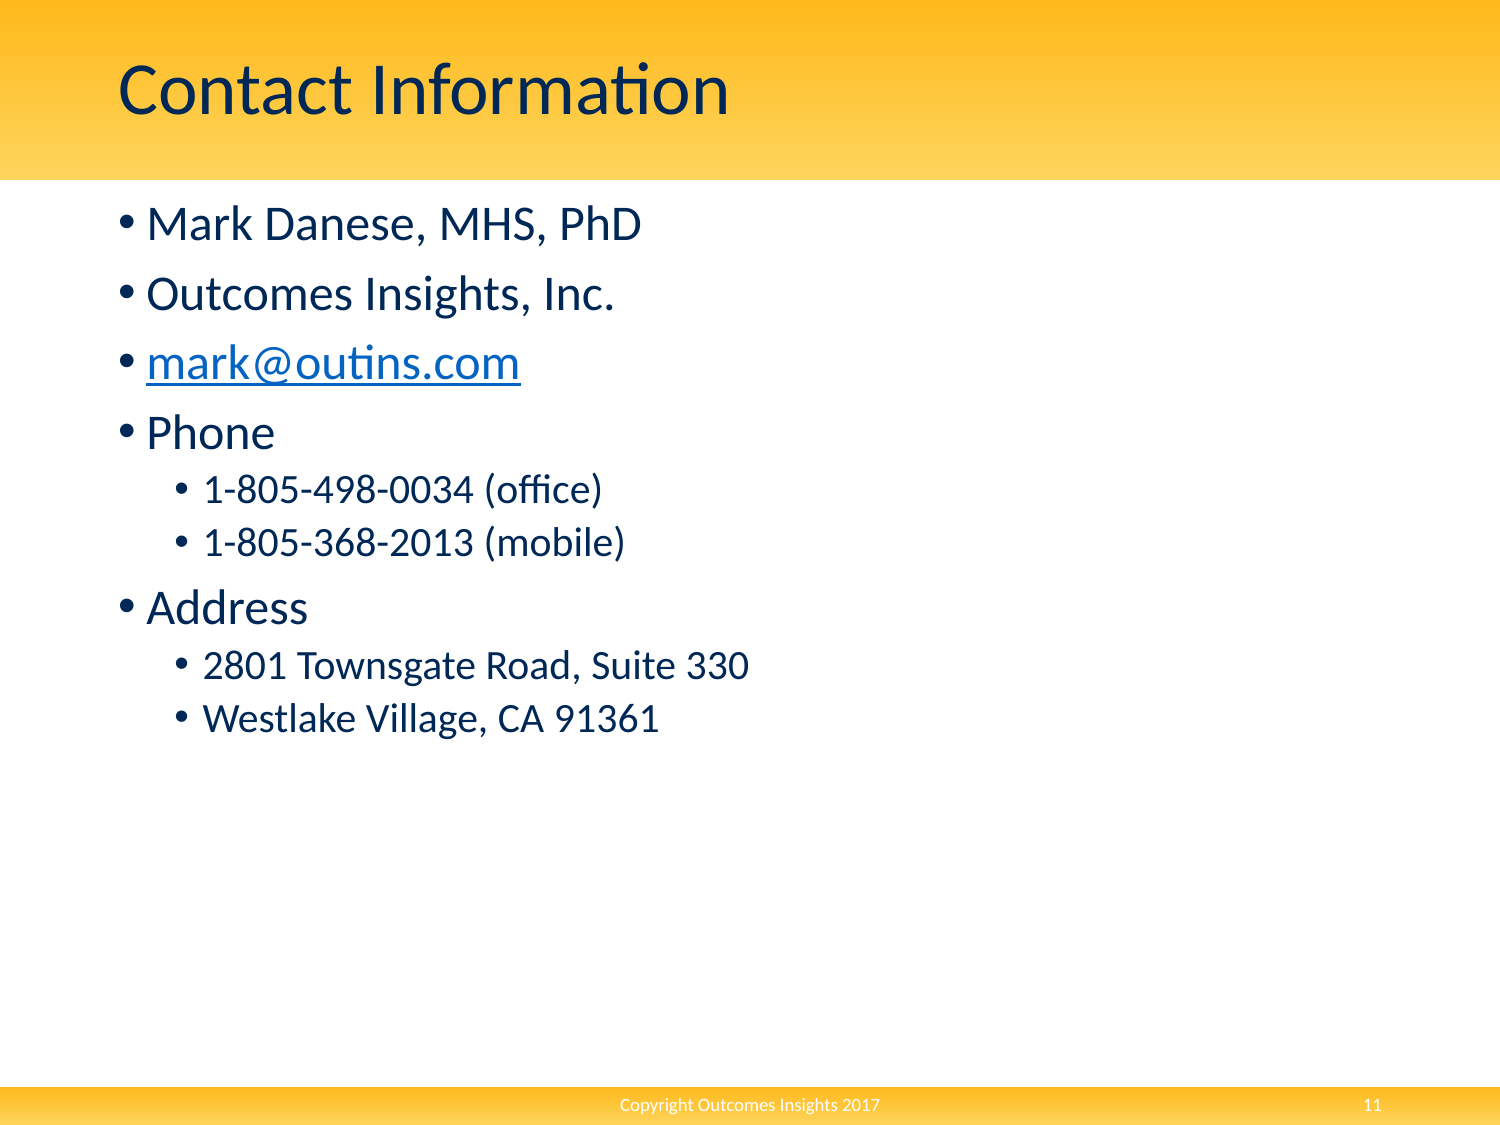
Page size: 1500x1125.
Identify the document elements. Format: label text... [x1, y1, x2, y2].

list Mark Danese, MHS, PhD Outcomes Insights, Inc. mark@outins.com Phone 1-805-498-0034 (office) 1-805-368-2013 (mobile) Address 2801 Townsgate Road, Suite 330 Westlake Village, CA 91361 [103, 189, 1397, 1077]
footer Copyright Outcomes Insights 2017 [496, 1088, 1004, 1120]
title Contact Information [103, 10, 1397, 170]
slide_number 11 [1059, 1088, 1397, 1120]
